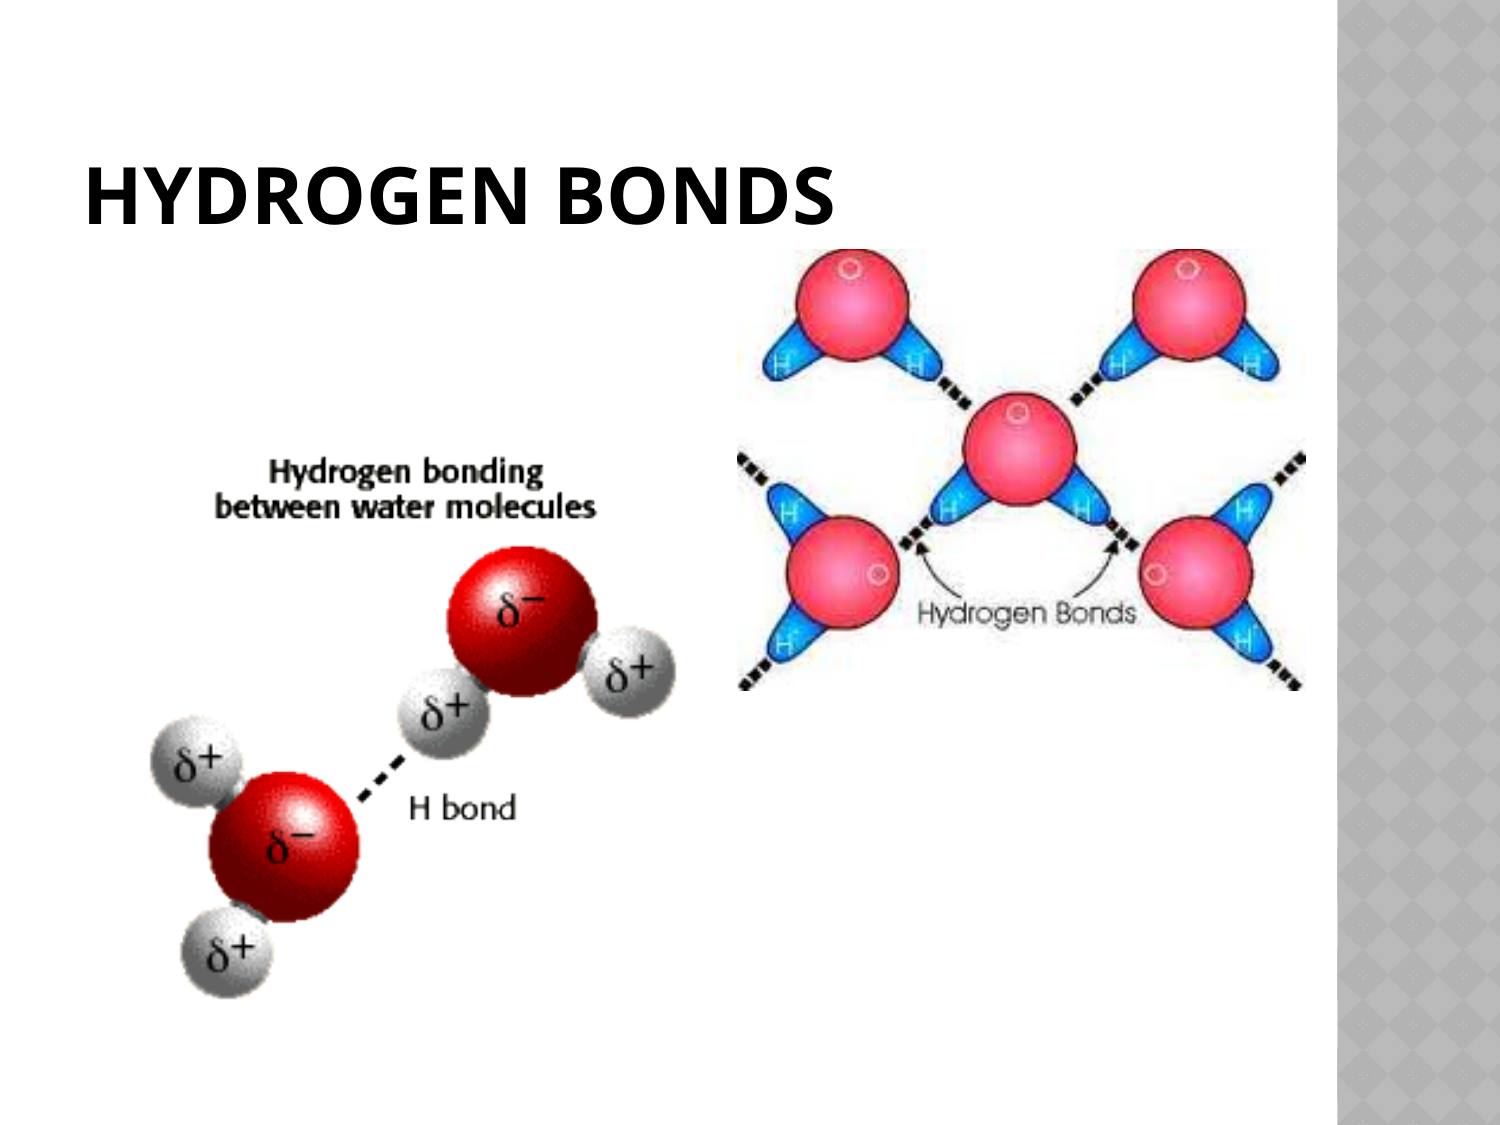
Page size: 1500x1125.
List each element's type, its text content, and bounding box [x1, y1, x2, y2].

picture [737, 249, 1307, 691]
picture [137, 449, 688, 1012]
title Hydrogen bonds [75, 52, 1263, 240]
